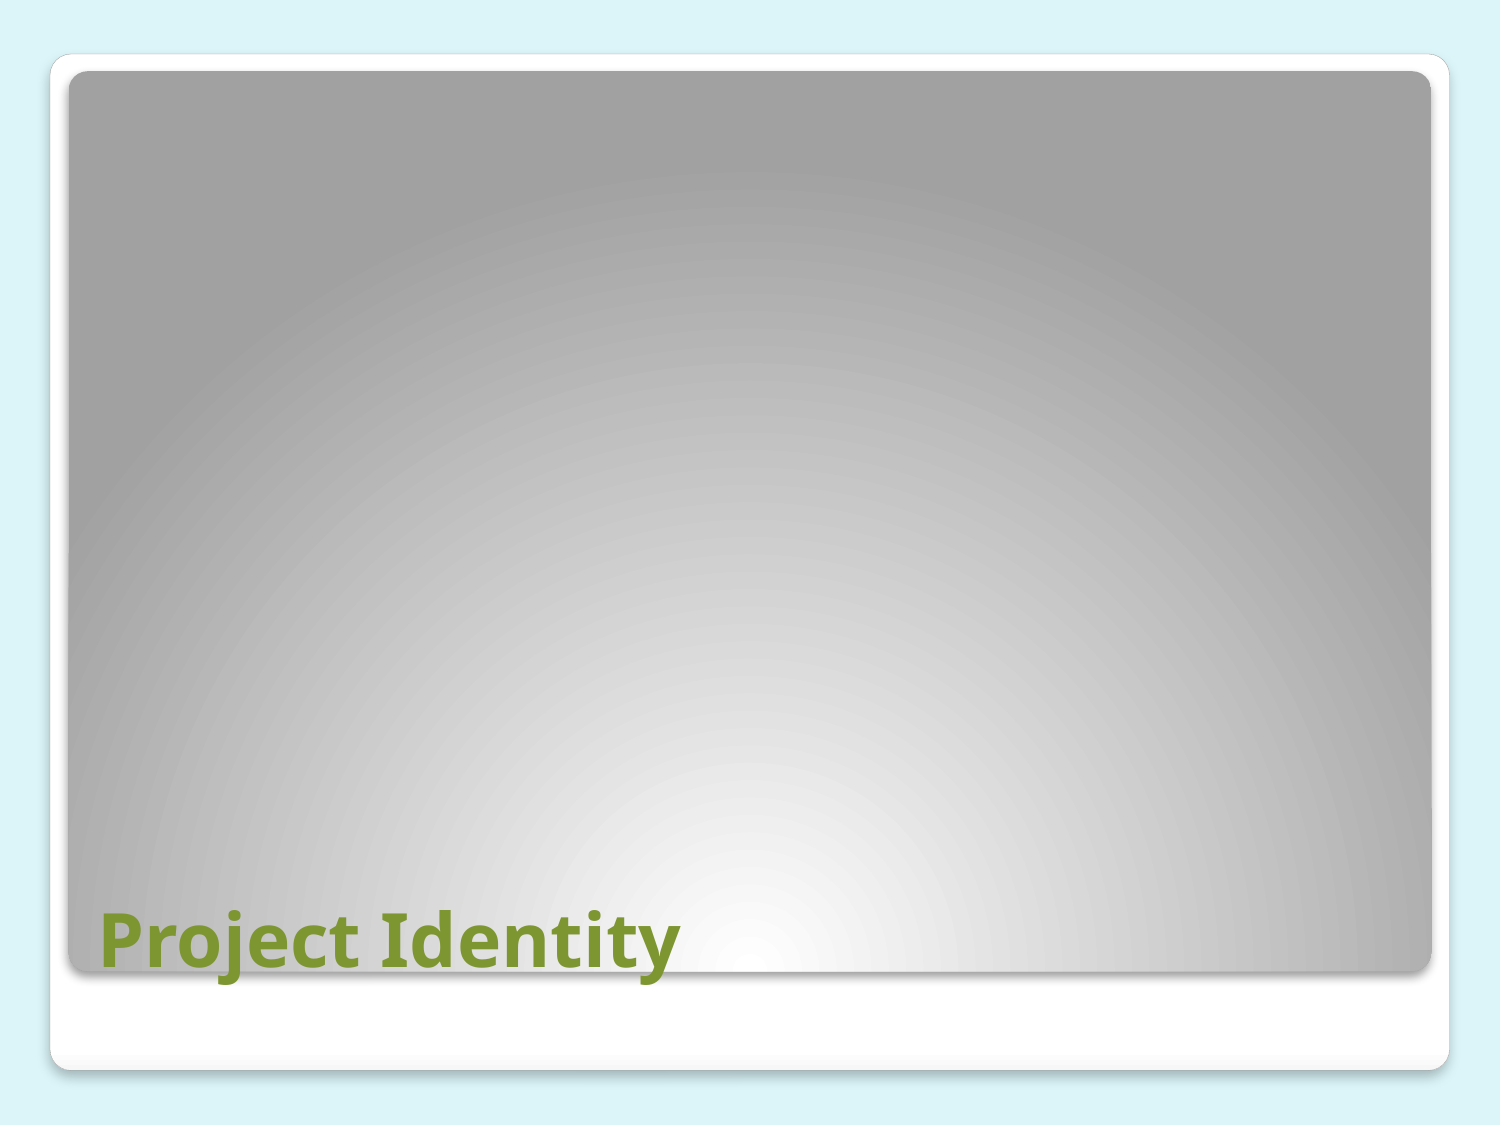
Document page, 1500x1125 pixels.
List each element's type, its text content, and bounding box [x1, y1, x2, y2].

title Project Identity [82, 817, 1425, 991]
